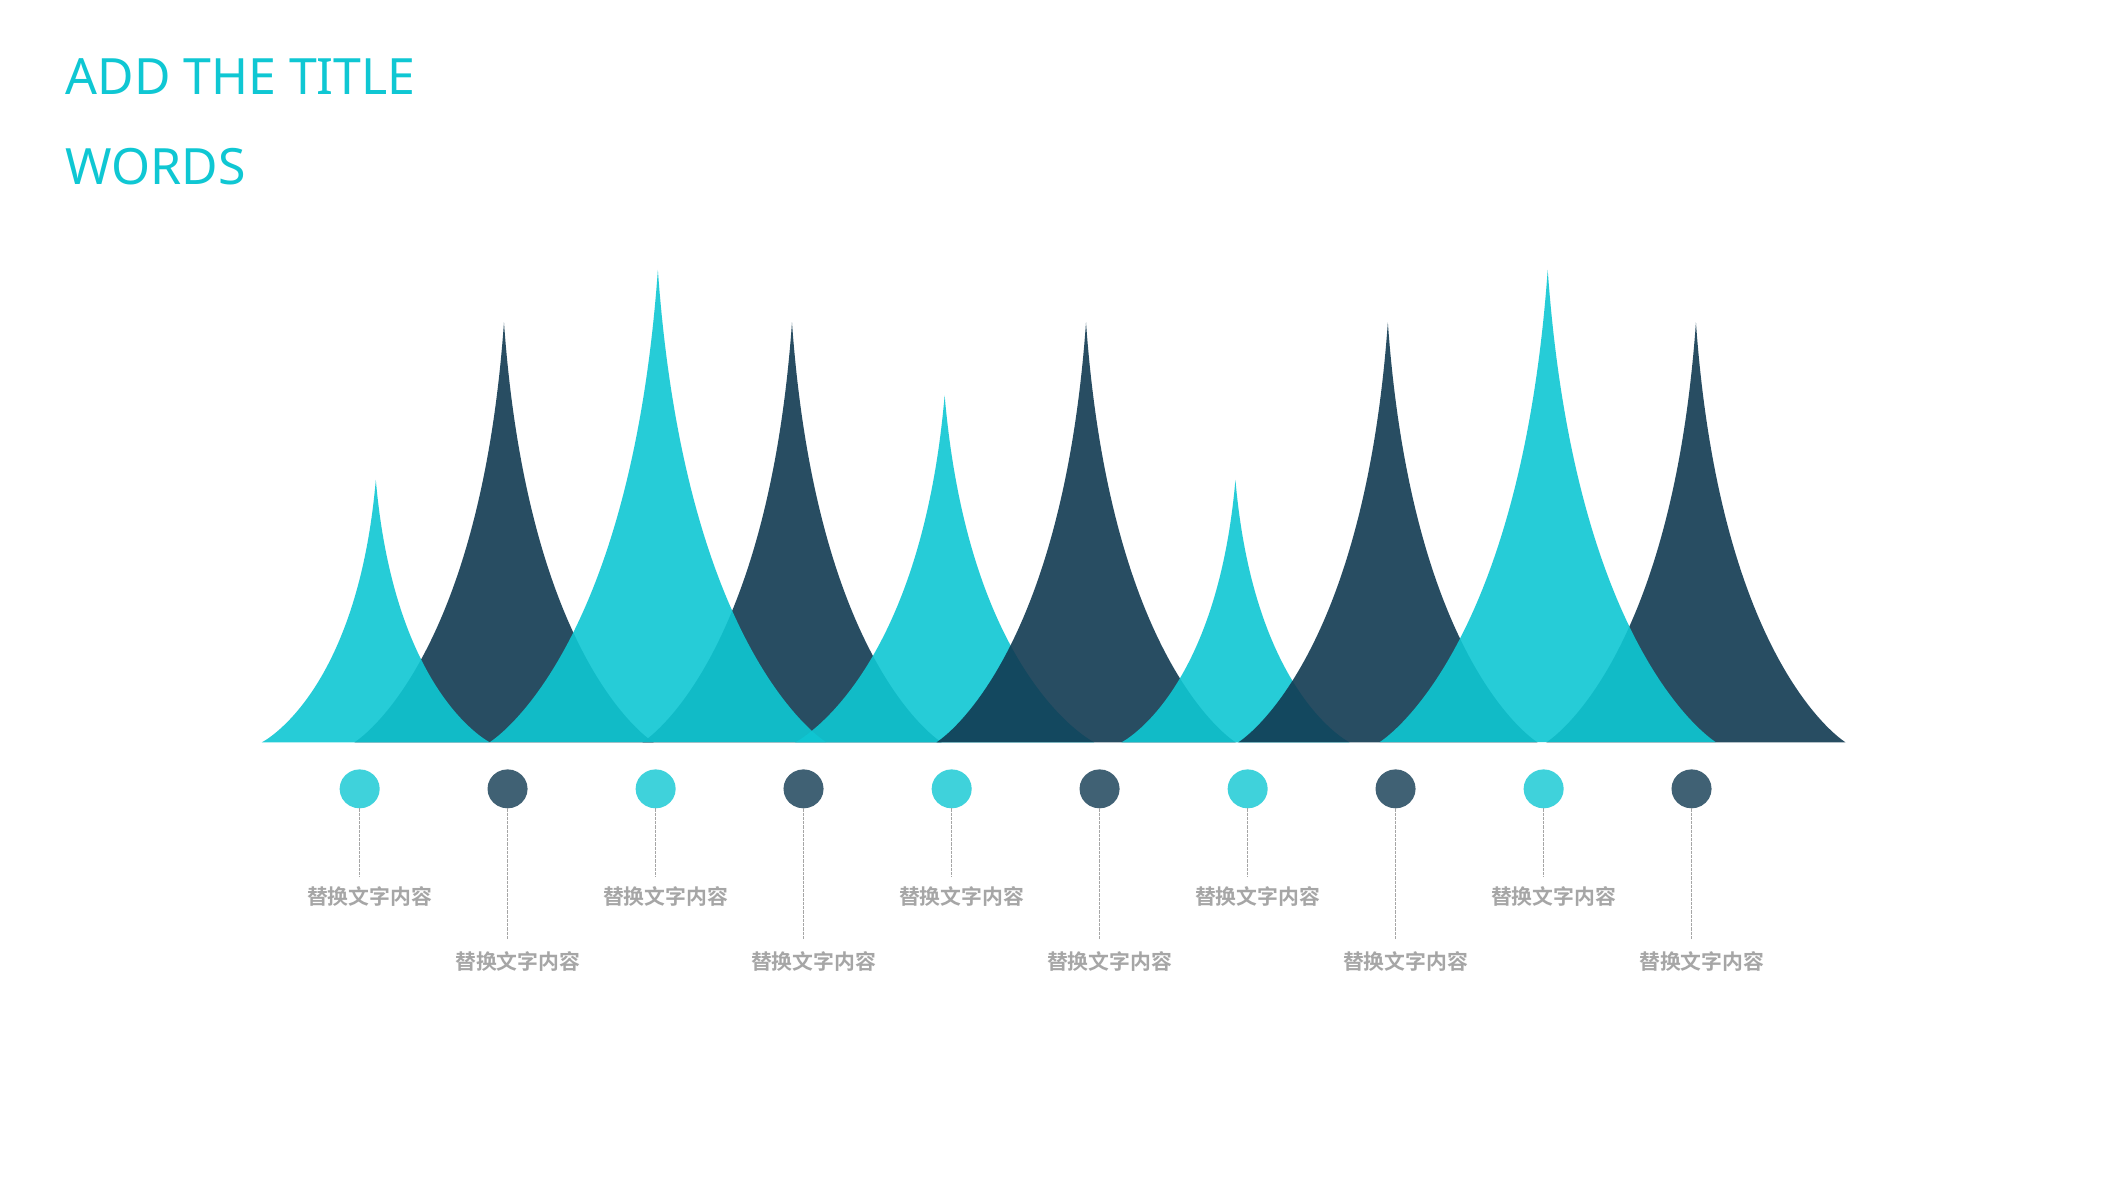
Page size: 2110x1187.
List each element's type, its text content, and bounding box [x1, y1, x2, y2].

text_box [602, 769, 729, 909]
text_box [936, 322, 1180, 743]
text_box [1342, 769, 1469, 975]
text_box ADD THE TITLE WORDS [50, 7, 583, 202]
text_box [1490, 769, 1617, 909]
text_box [1630, 322, 1846, 743]
text_box [795, 395, 1010, 743]
text_box [1238, 322, 1460, 743]
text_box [1194, 769, 1321, 909]
text_box [261, 479, 489, 743]
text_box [1046, 769, 1173, 975]
text_box [1379, 269, 1716, 743]
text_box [306, 769, 433, 909]
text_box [898, 769, 1025, 909]
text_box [750, 769, 877, 975]
text_box [421, 322, 573, 741]
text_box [454, 769, 581, 975]
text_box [1638, 769, 1765, 975]
text_box [1121, 479, 1292, 743]
text_box [732, 322, 873, 730]
text_box [489, 269, 811, 743]
